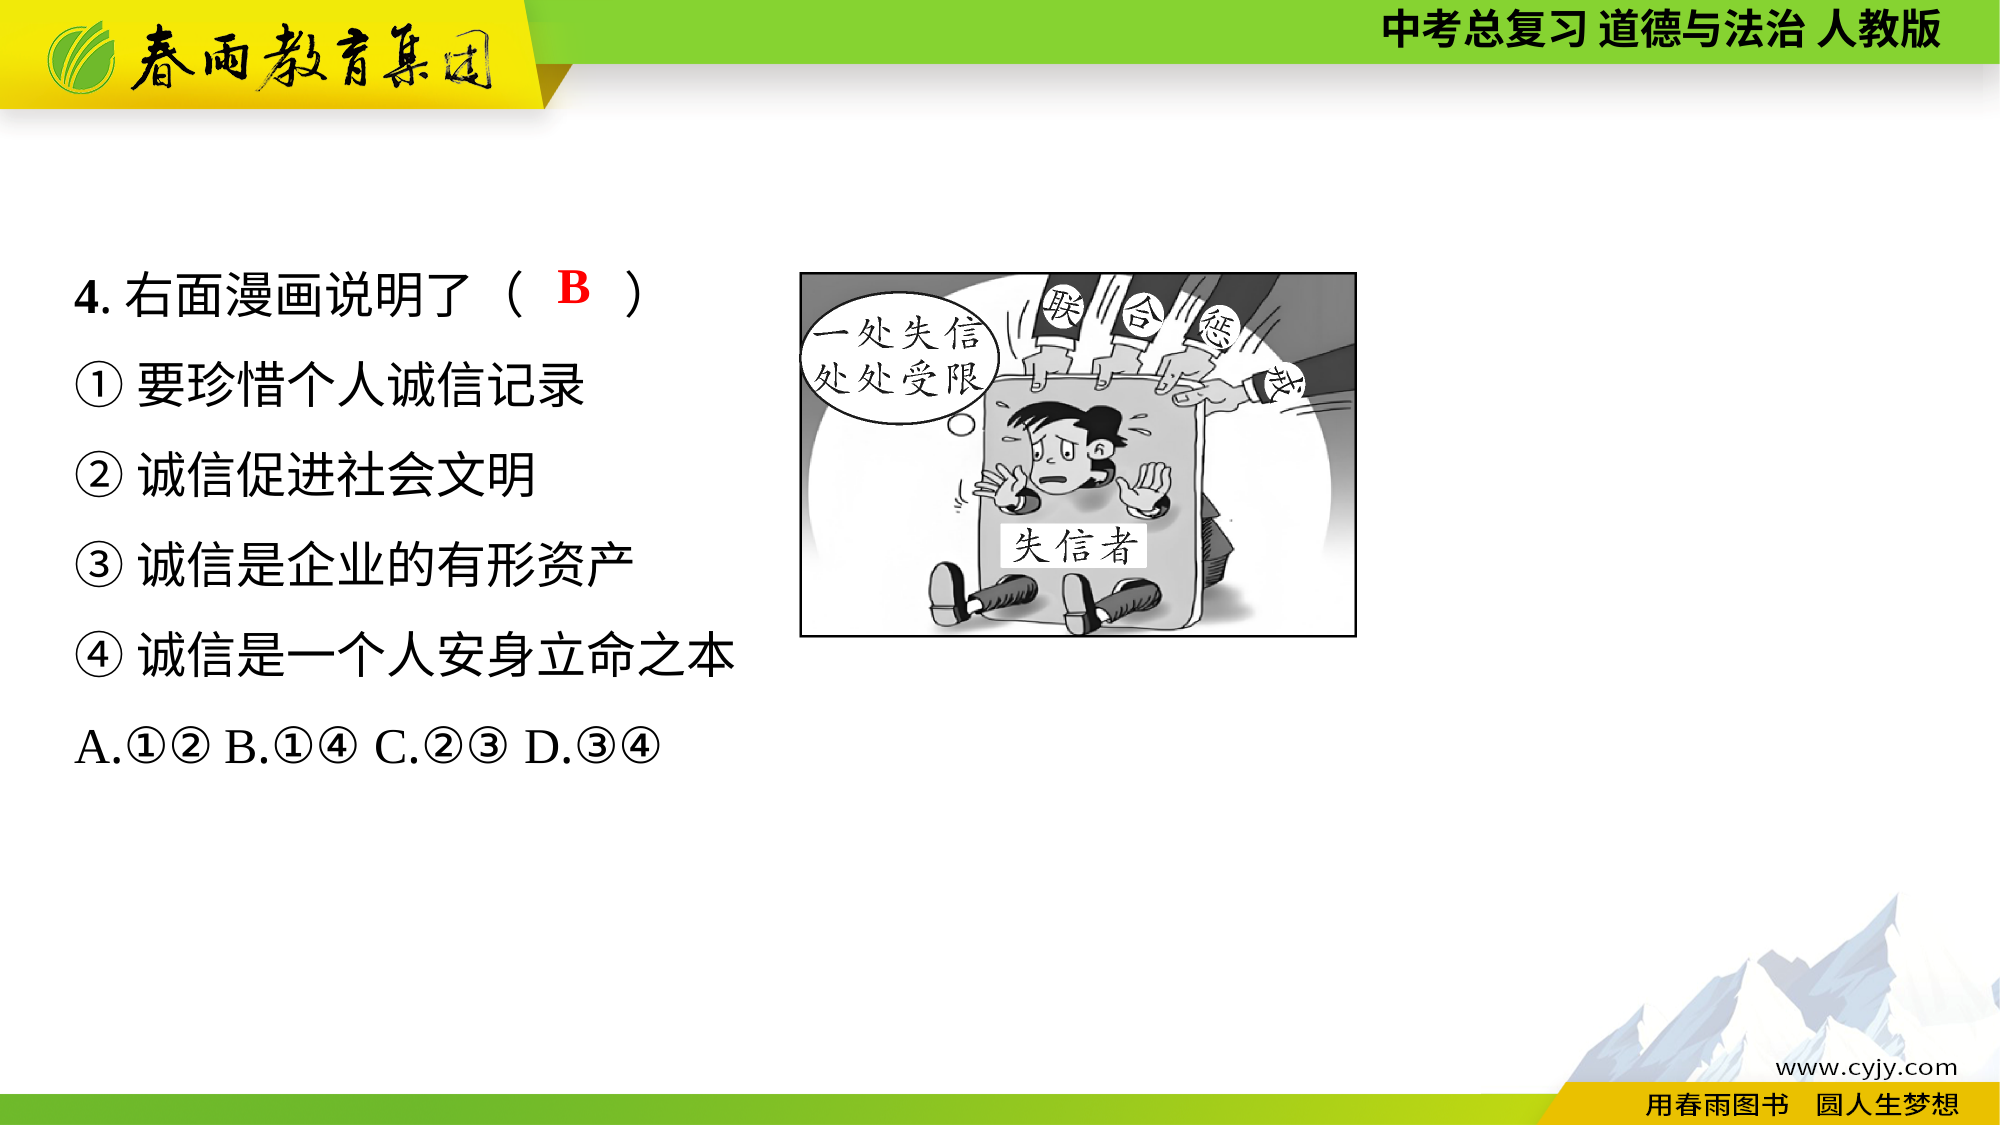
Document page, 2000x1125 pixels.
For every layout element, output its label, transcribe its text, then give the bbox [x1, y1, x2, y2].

text_box B [542, 246, 606, 322]
list 4.右面漫画说明了（ ） ①要珍惜个人诚信记录 ②诚信促进社会文明 ③诚信是企业的有形资产 ④诚信是一个人安身立命之本 A.①② B.①④ C.②③ D.③④ [59, 226, 1944, 776]
picture [0, 0, 2000, 1125]
